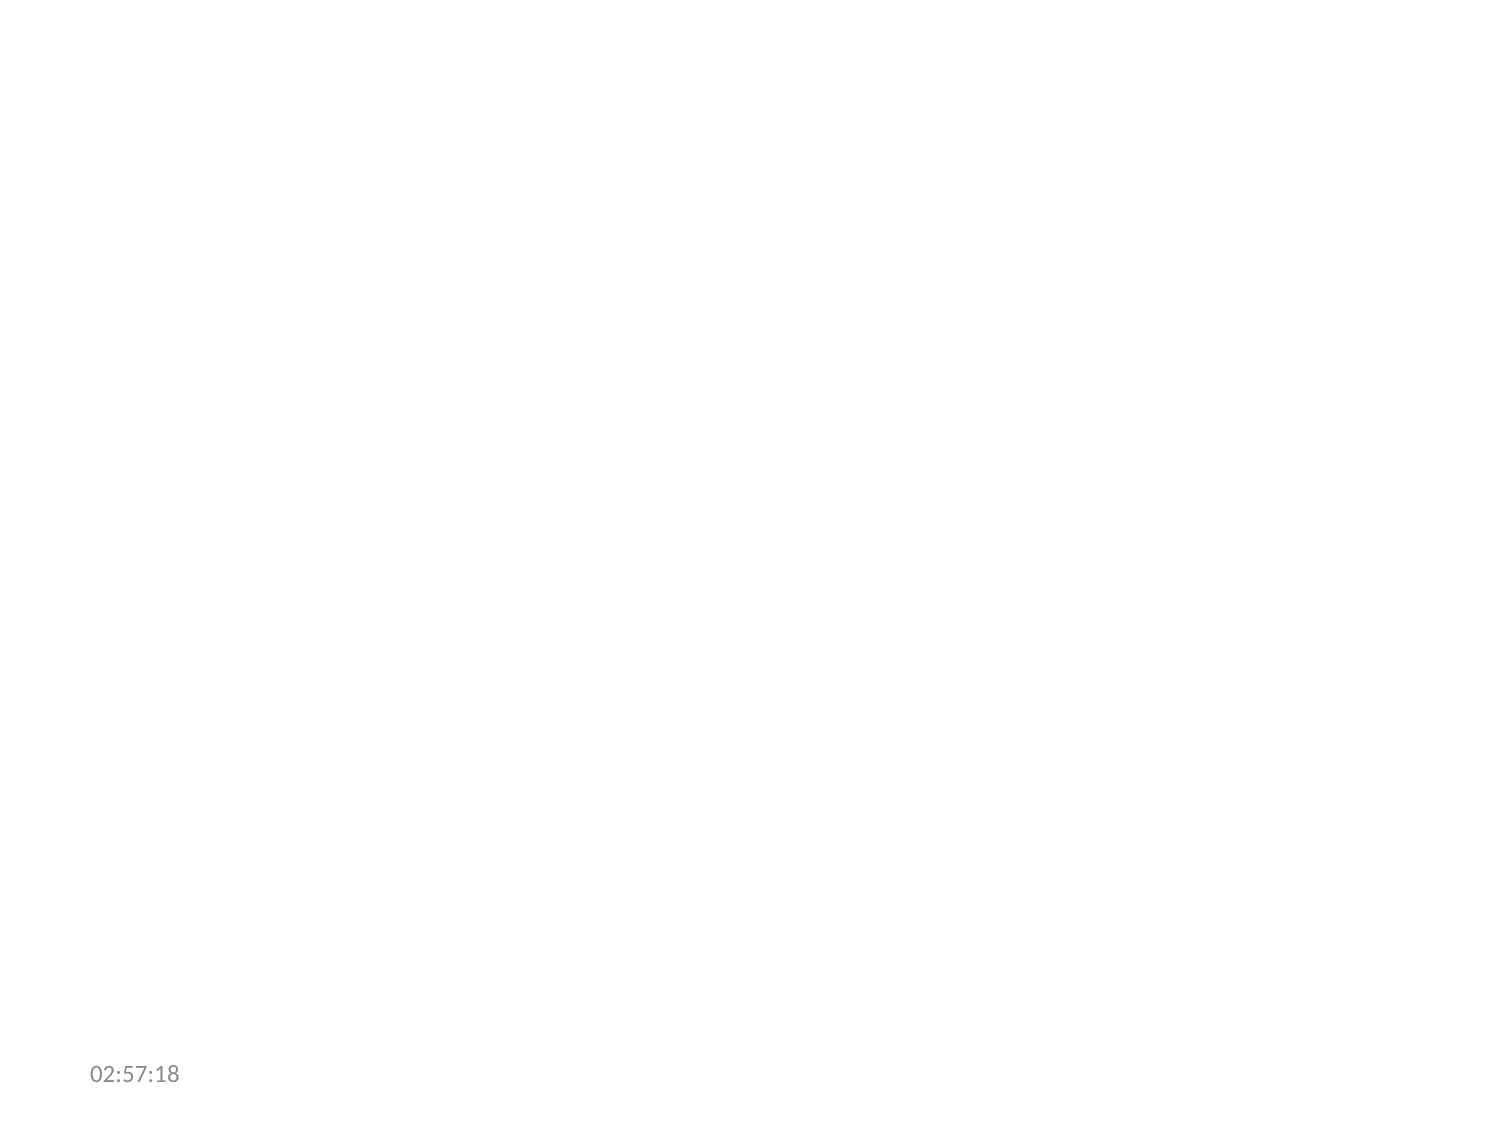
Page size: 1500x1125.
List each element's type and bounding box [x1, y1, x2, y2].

slide_number [75, 1042, 425, 1103]
